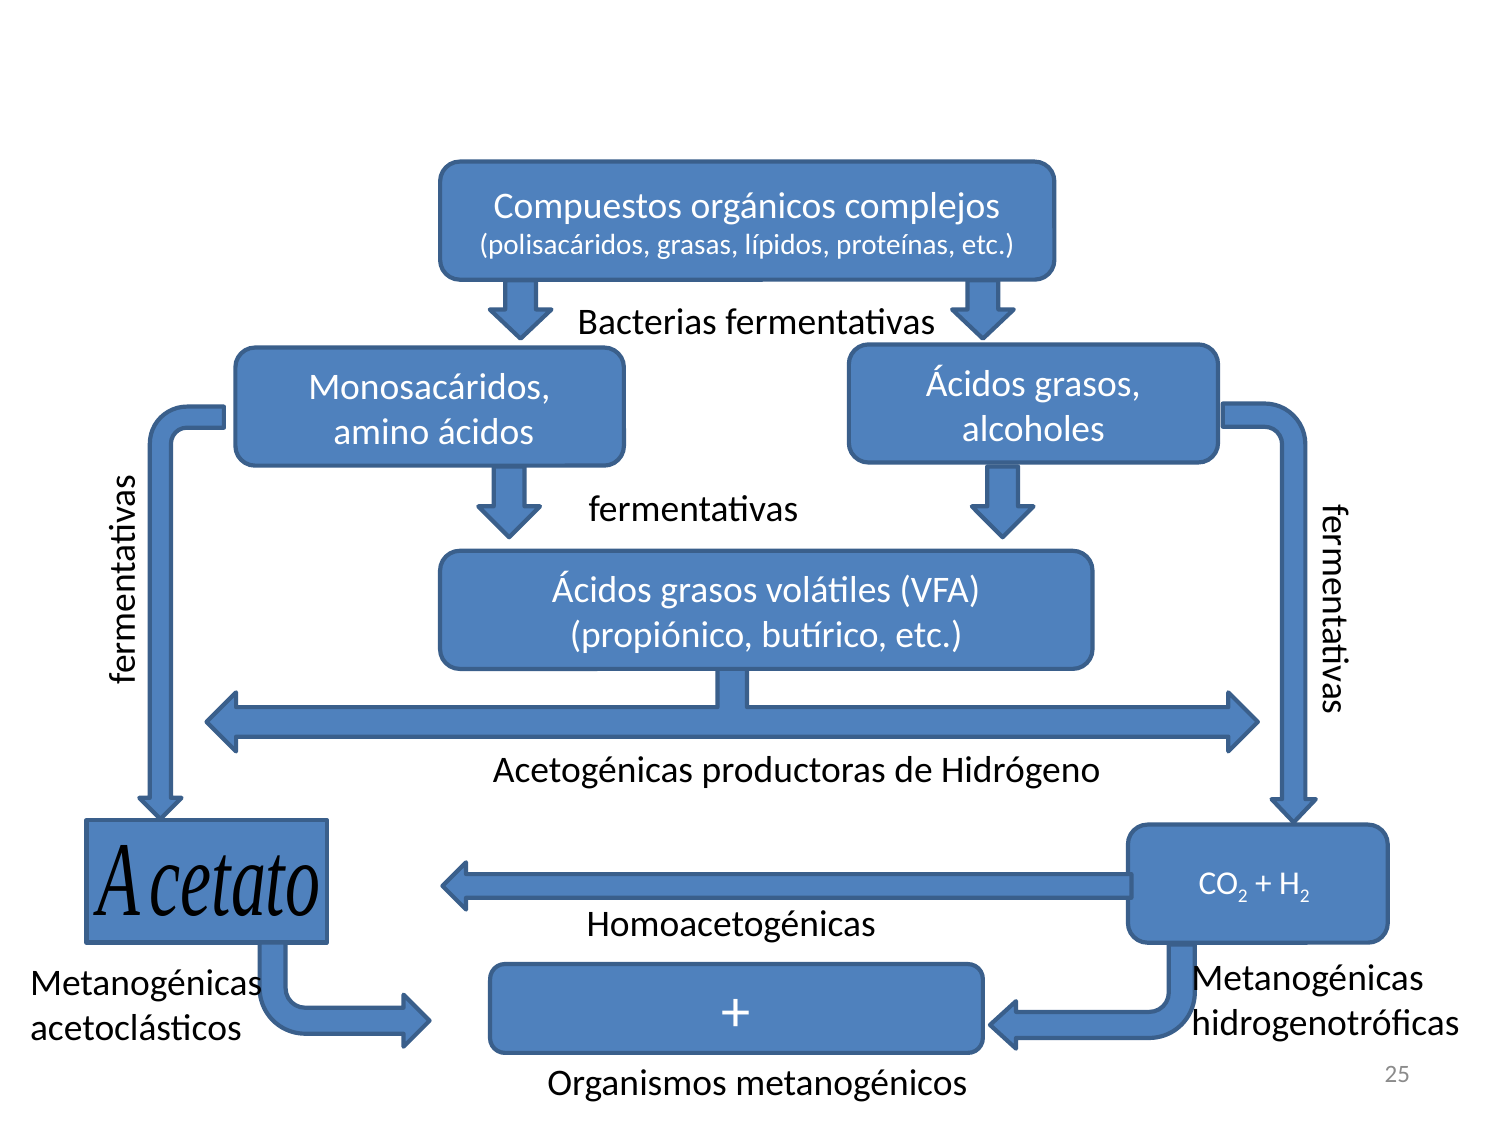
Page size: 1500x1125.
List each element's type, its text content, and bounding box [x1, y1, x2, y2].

text_box Metanogénicas acetoclásticos [15, 950, 286, 1056]
text_box [440, 860, 1134, 912]
text_box fermentativas [1308, 489, 1368, 730]
text_box Monosacáridos, amino ácidos [233, 345, 627, 468]
text_box CO2 + H2 [1125, 822, 1390, 945]
text_box fermentativas [89, 459, 150, 708]
text_box Ácidos grasos volátiles (VFA) (propiónico, butírico, etc.) [437, 548, 1095, 672]
text_box Homoacetogénicas [571, 891, 892, 952]
text_box [137, 404, 226, 822]
text_box [476, 464, 542, 540]
text_box Bacterias fermentativas [562, 289, 951, 350]
text_box [969, 464, 1036, 540]
text_box [987, 942, 1197, 1051]
text_box Metanogénicas hidrogenotróficas [1176, 945, 1500, 1051]
text_box Acetogénicas productoras de Hidrógeno [478, 738, 1116, 798]
slide_number 25 [1074, 1042, 1425, 1103]
text_box [204, 671, 1260, 754]
text_box Organismos metanogénicos [532, 1050, 983, 1111]
text_box Ácidos grasos, alcoholes [846, 342, 1221, 465]
text_box Compuestos orgánicos complejos (polisacáridos, grasas, lípidos, proteínas, etc.) [438, 159, 1057, 282]
text_box [487, 278, 554, 341]
text_box [1220, 401, 1318, 825]
text_box [951, 278, 1016, 341]
text_box fermentativas [573, 476, 814, 537]
text_box [257, 940, 432, 1049]
